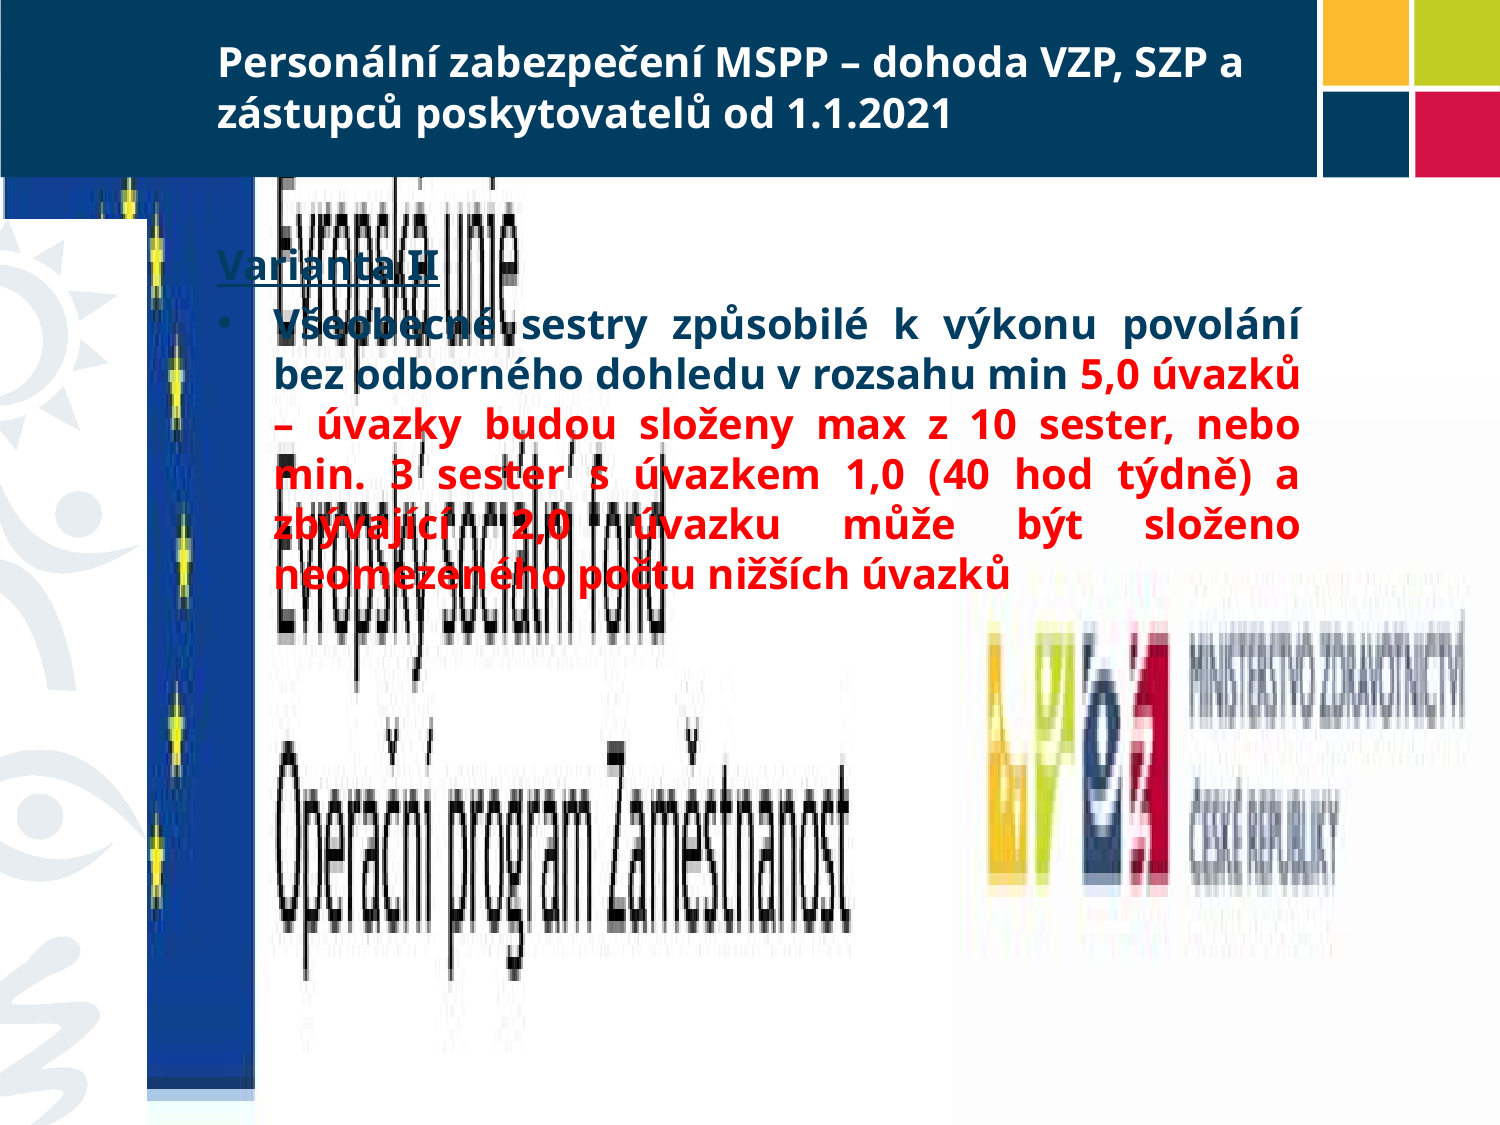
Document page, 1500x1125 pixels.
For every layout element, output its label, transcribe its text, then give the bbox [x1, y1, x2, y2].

title Personální zabezpečení MSPP – dohoda VZP, SZP a zástupců poskytovatelů od 1.1.2021 [202, 0, 1317, 173]
picture [0, 0, 1500, 1125]
list Varianta II Všeobecné sestry způsobilé k výkonu povolání bez odborného dohledu v rozsahu min 5,0 úvazků – úvazky budou složeny max z 10 sester, nebo min. 3 sester s úvazkem 1,0 (40 hod týdně) a zbývající 2,0 úvazku může být složeno neomezeného počtu nižších úvazků [202, 231, 1317, 929]
